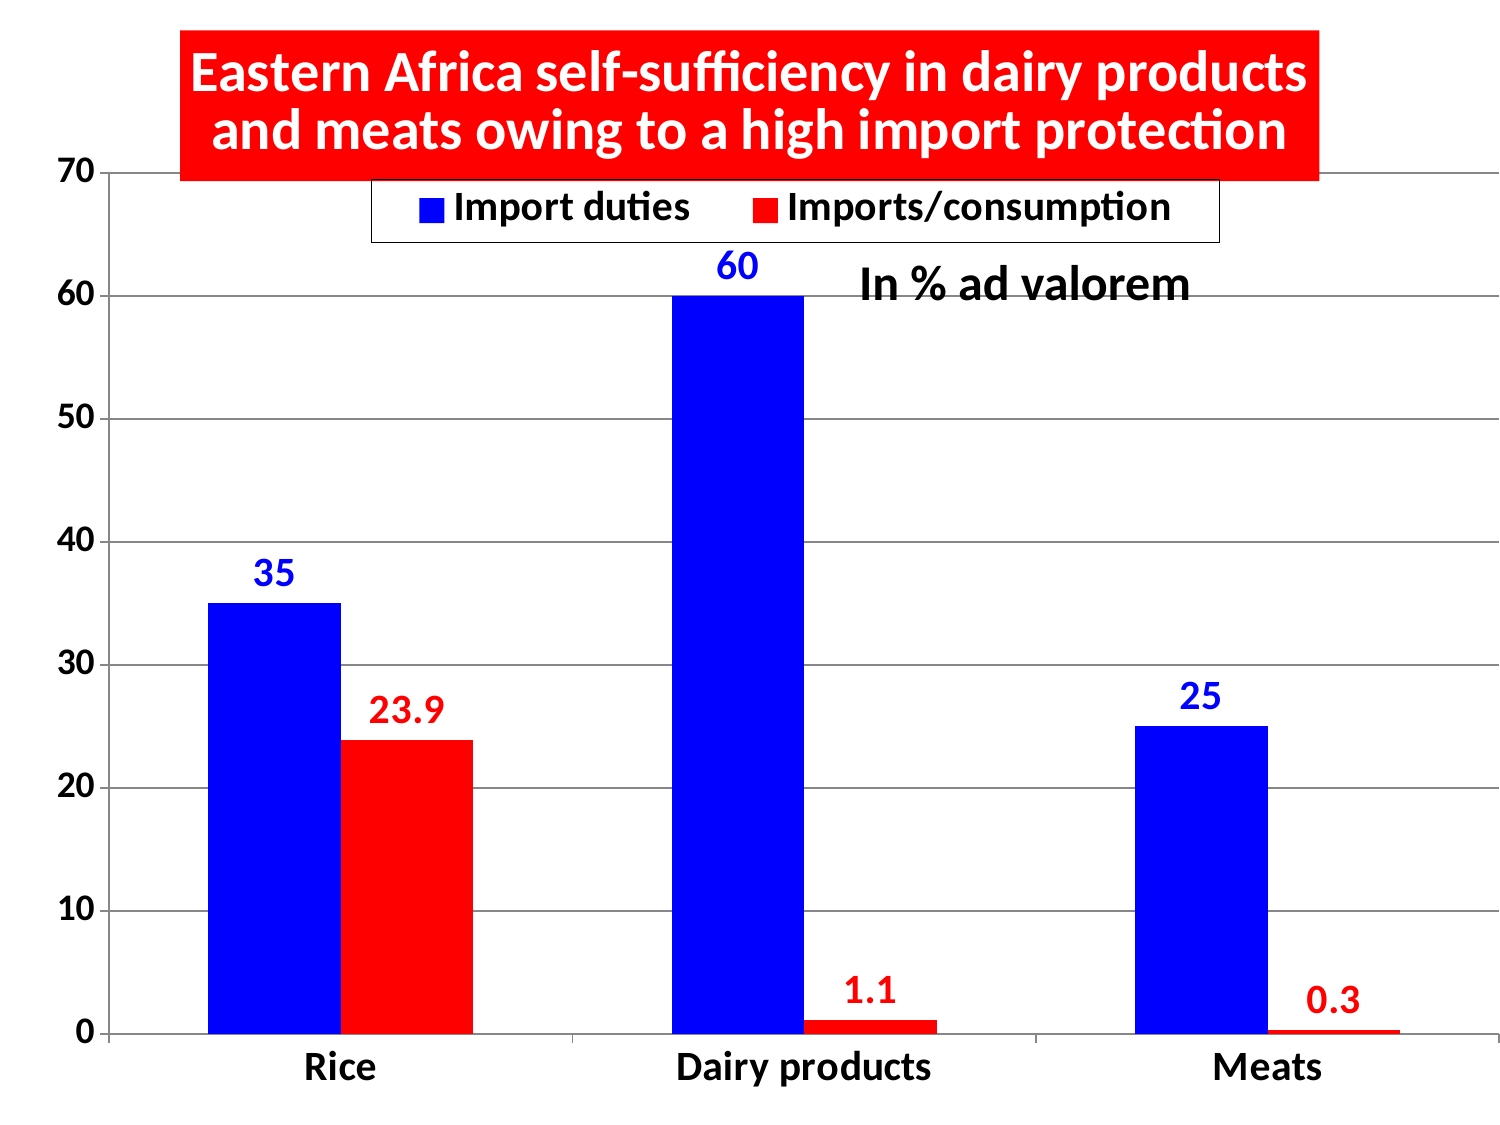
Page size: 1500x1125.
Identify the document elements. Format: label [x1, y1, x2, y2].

chart [0, 0, 1500, 1125]
